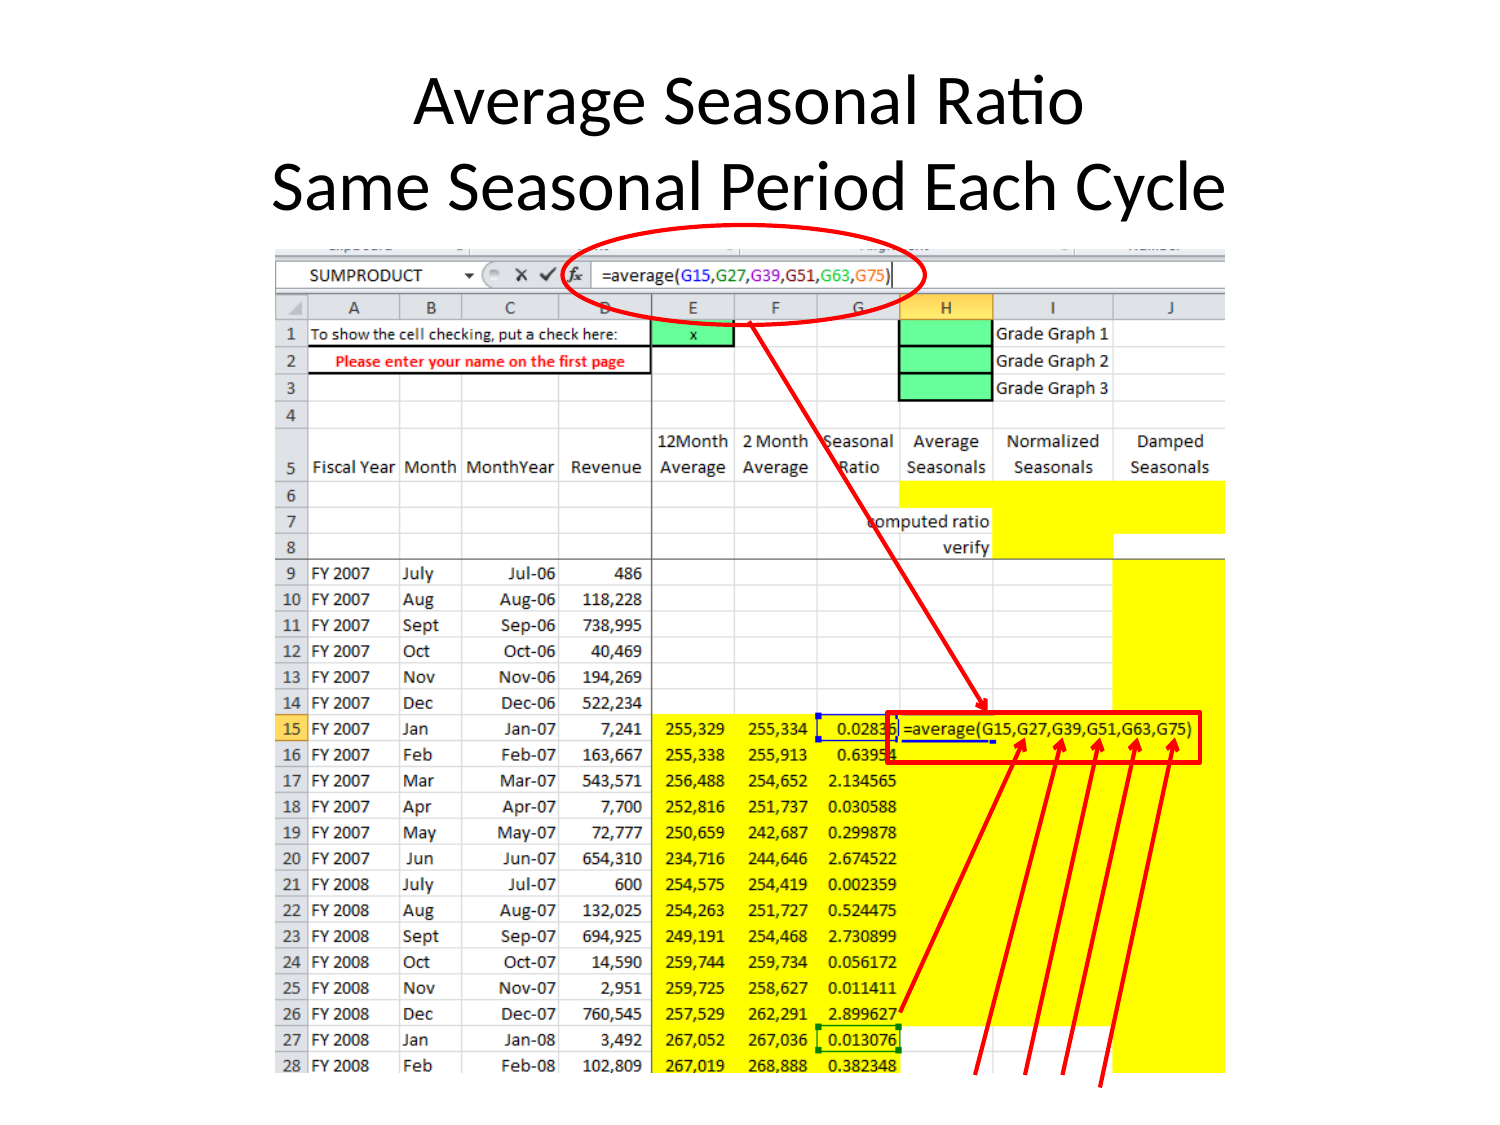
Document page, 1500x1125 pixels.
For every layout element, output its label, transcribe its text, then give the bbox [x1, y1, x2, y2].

text_box [586, 222, 902, 248]
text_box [748, 321, 988, 713]
title Average Seasonal Ratio Same Seasonal Period Each Cycle [75, 45, 1425, 233]
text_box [1024, 737, 1060, 1076]
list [274, 249, 1226, 1073]
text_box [1062, 737, 1097, 1076]
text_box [1099, 737, 1176, 1088]
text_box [899, 737, 972, 1013]
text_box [974, 737, 1022, 1076]
